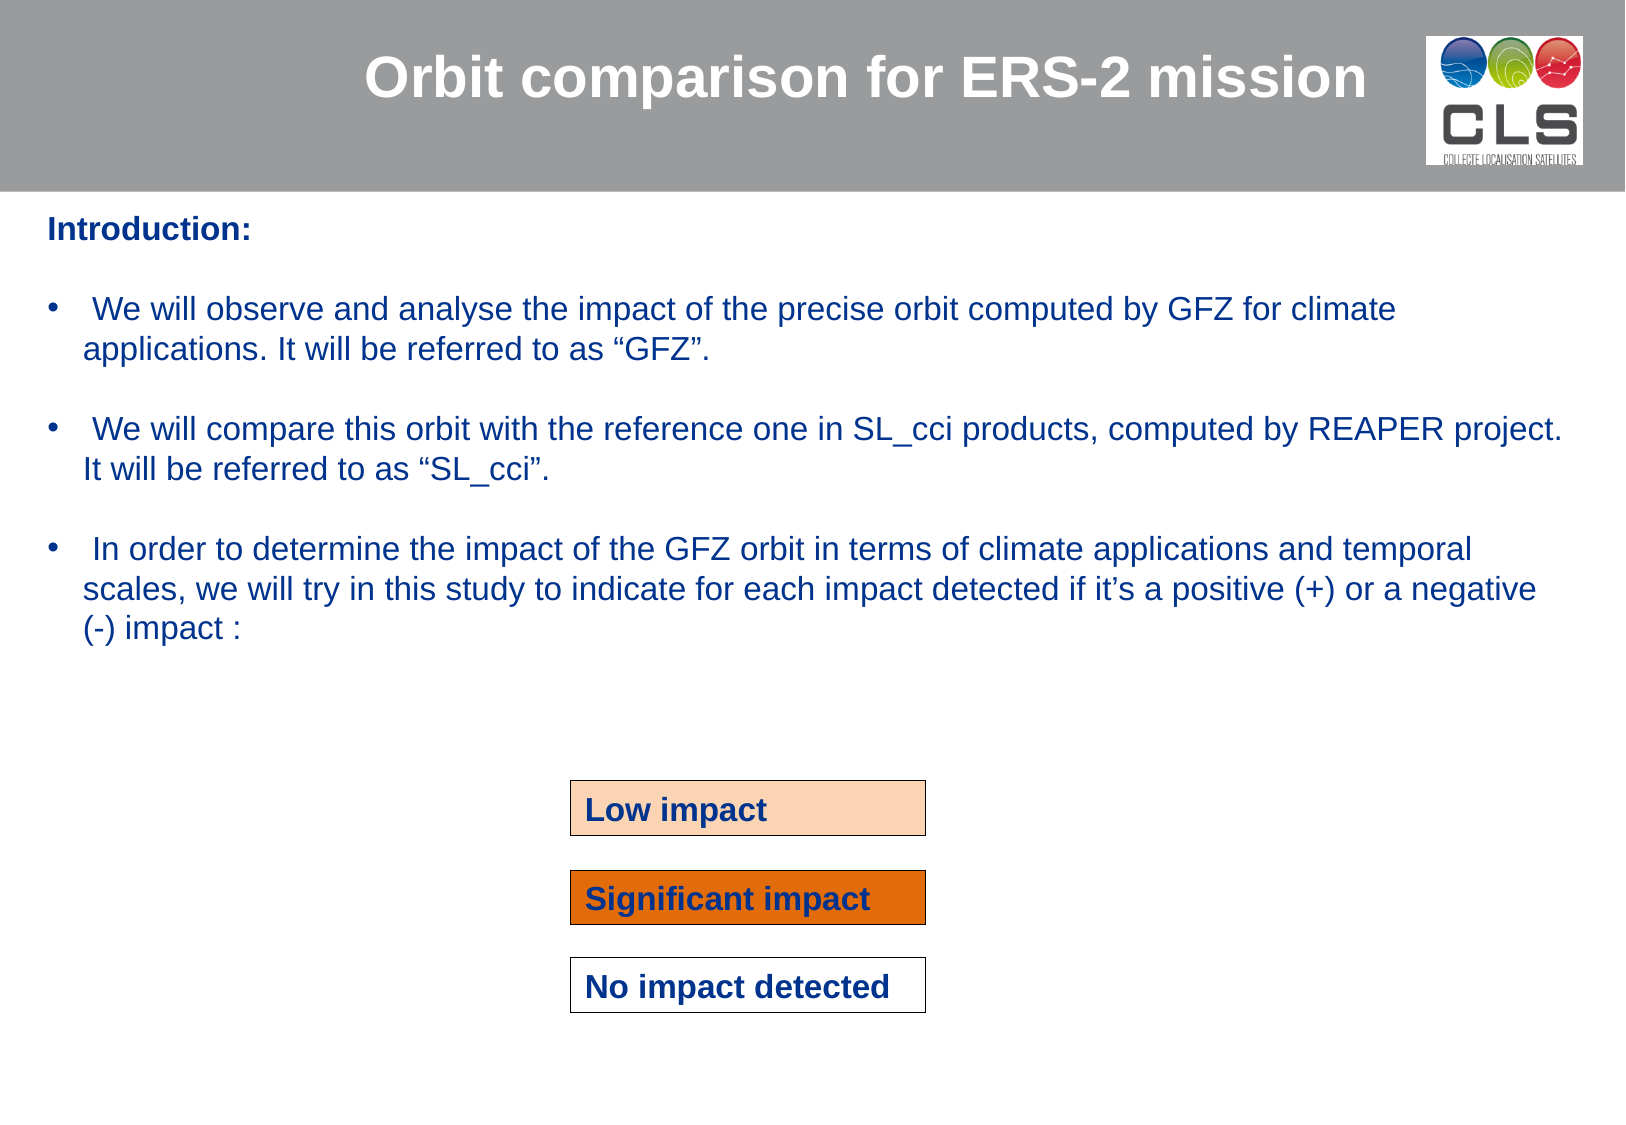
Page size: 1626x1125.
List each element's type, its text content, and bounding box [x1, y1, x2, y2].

text_box Orbit comparison for ERS-2 mission [350, 42, 1442, 174]
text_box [569, 780, 926, 1014]
picture [1426, 36, 1583, 165]
text_box Introduction: We will observe and analyse the impact of the precise orbit computed by GFZ for climate applications. It will be referred to as “GFZ”. We will compare this orbit with the reference one in SL_cci products, computed by REAPER project. It will be referred to as “SL_cci”. In order to determine the impact of the GFZ orbit in terms of climate applications and temporal scales, we will try in this study to indicate for each impact detected if it’s a positive (+) or a negative (-) impact : [32, 199, 1597, 665]
